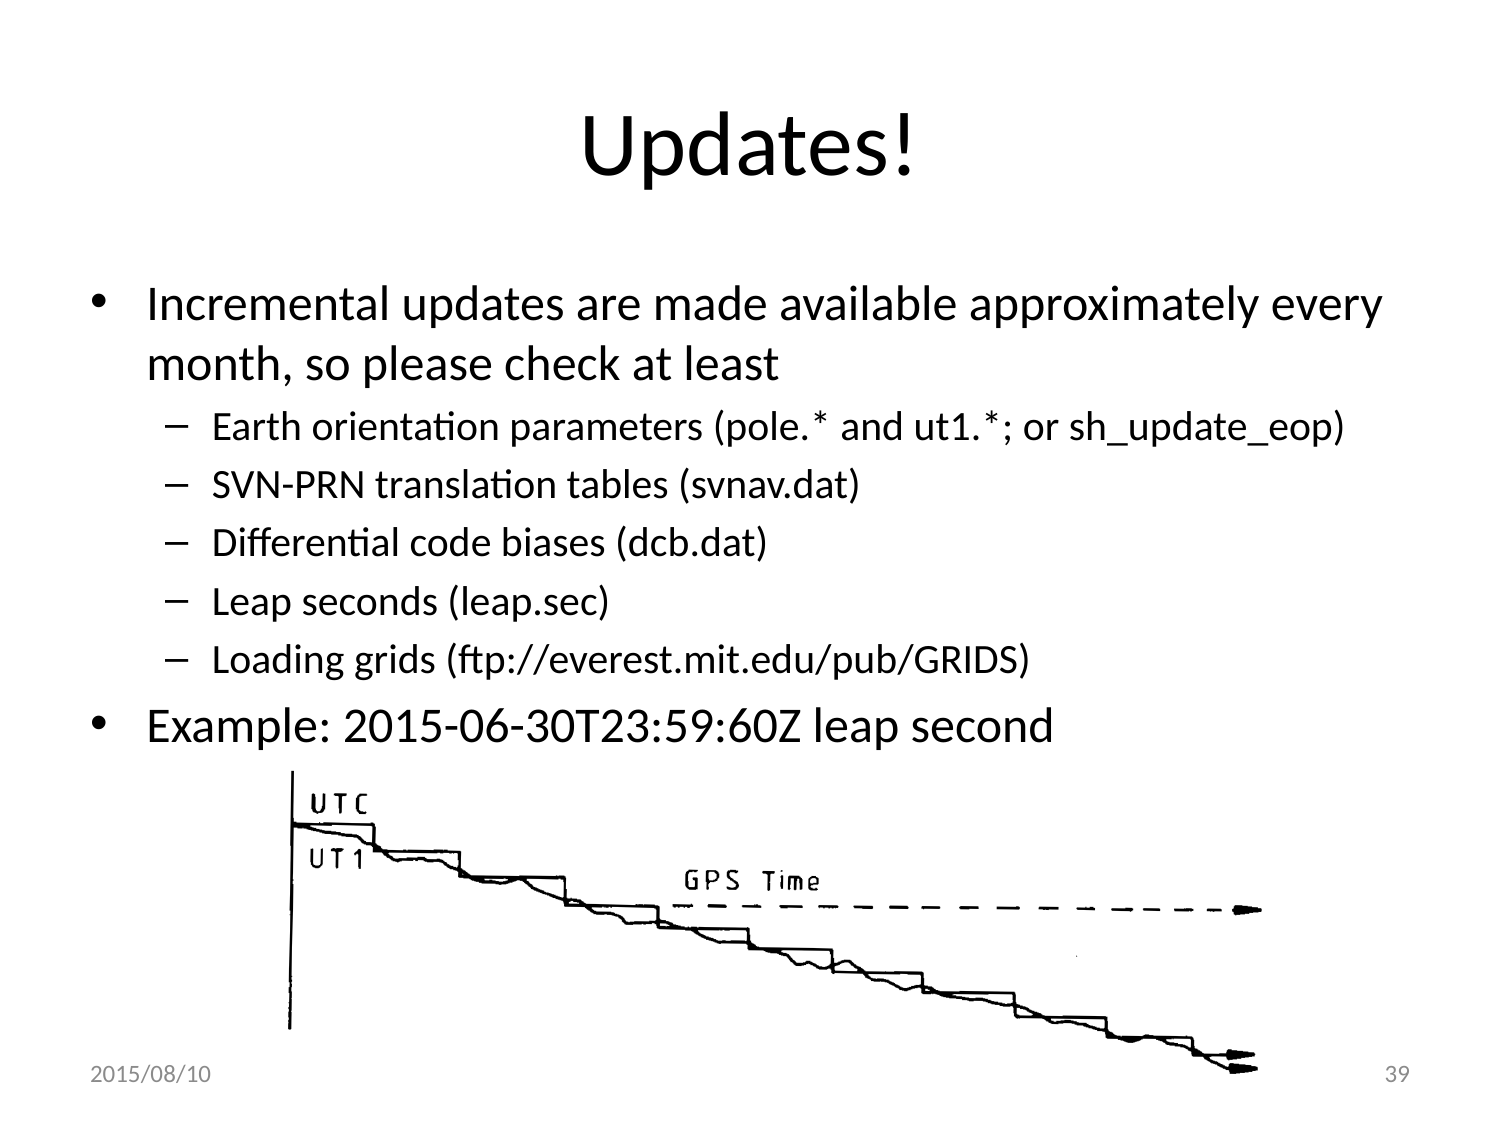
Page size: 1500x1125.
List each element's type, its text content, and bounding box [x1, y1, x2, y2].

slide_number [75, 1042, 425, 1103]
slide_number 39 [1074, 1042, 1425, 1103]
picture [231, 770, 1285, 1100]
title Updates! [75, 45, 1425, 233]
list Incremental updates are made available approximately every month, so please check at least Earth orientation parameters (pole.* and ut1.*; or sh_update_eop) SVN-PRN translation tables (svnav.dat) Differential code biases (dcb.dat) Leap seconds (leap.sec) Loading grids (ftp://everest.mit.edu/pub/GRIDS) Example: 2015-06-30T23:59:60Z leap second [75, 262, 1425, 1005]
